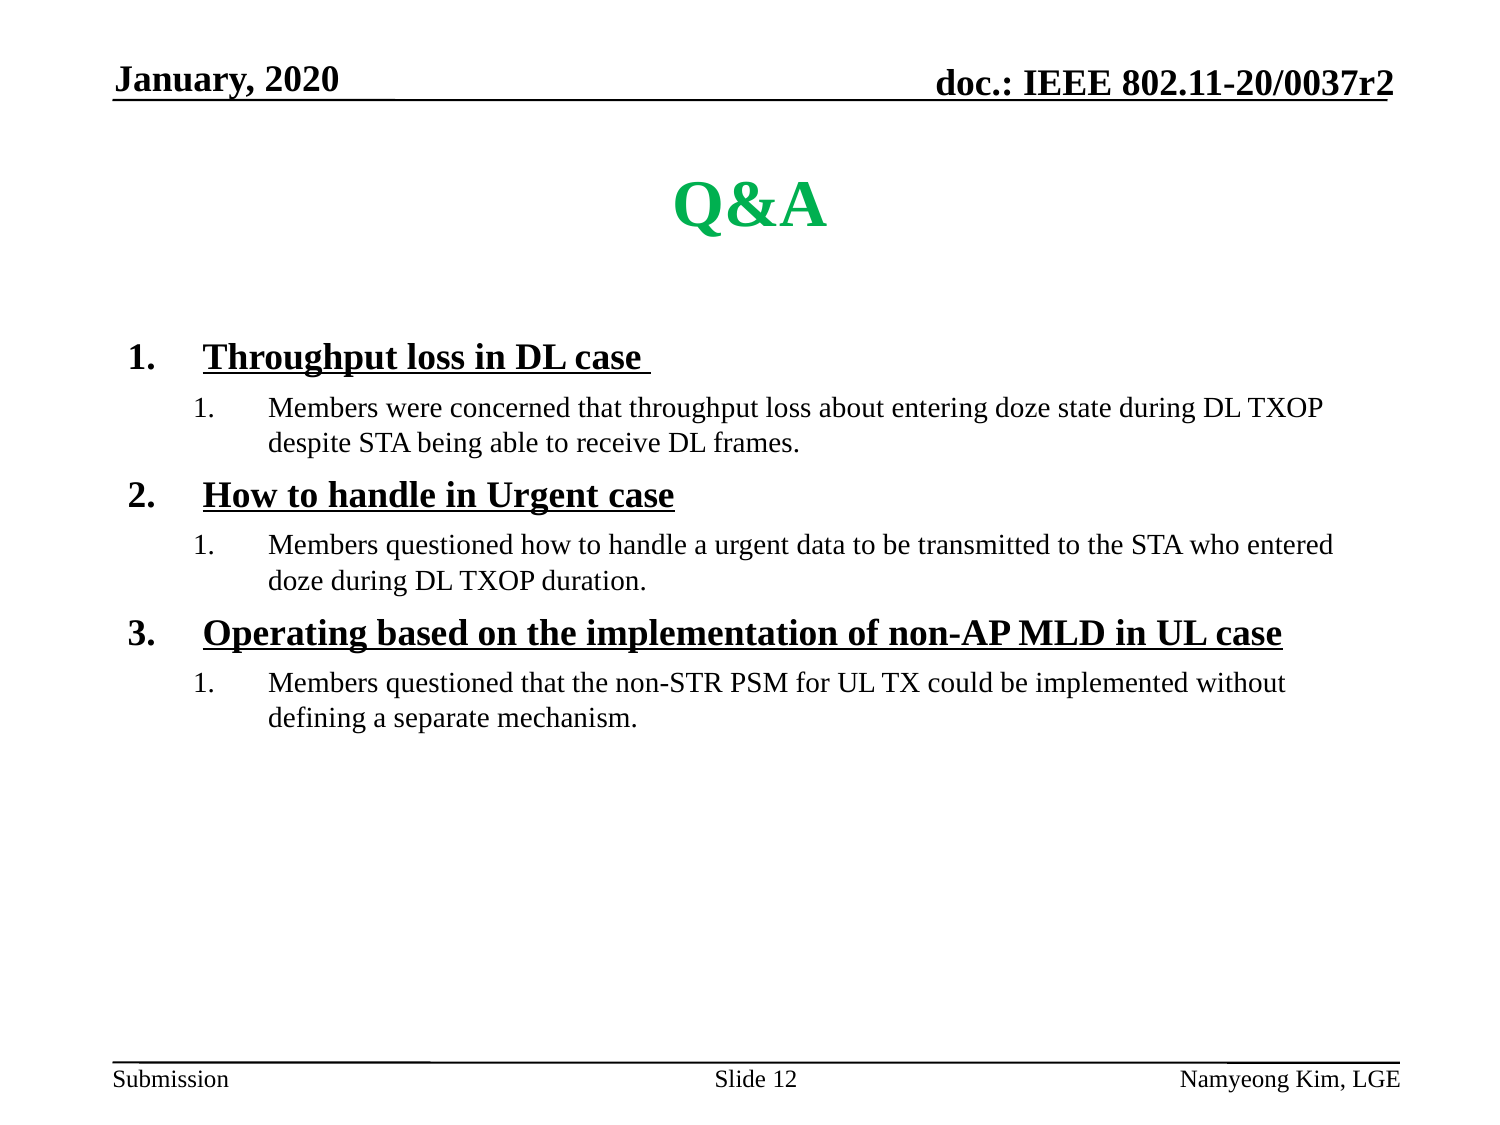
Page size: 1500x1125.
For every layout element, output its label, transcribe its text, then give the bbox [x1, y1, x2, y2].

slide_number Slide 12 [712, 1061, 800, 1123]
title Q&A [112, 112, 1388, 288]
footer Namyeong Kim, LGE [878, 1061, 1402, 1093]
list Throughput loss in DL case Members were concerned that throughput loss about entering doze state during DL TXOP despite STA being able to receive DL frames. How to handle in Urgent case Members questioned how to handle a urgent data to be transmitted to the STA who entered doze during DL TXOP duration. Operating based on the implementation of non-AP MLD in UL case Members questioned that the non-STR PSM for UL TX could be implemented without defining a separate mechanism. [112, 324, 1388, 1000]
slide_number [114, 54, 423, 100]
